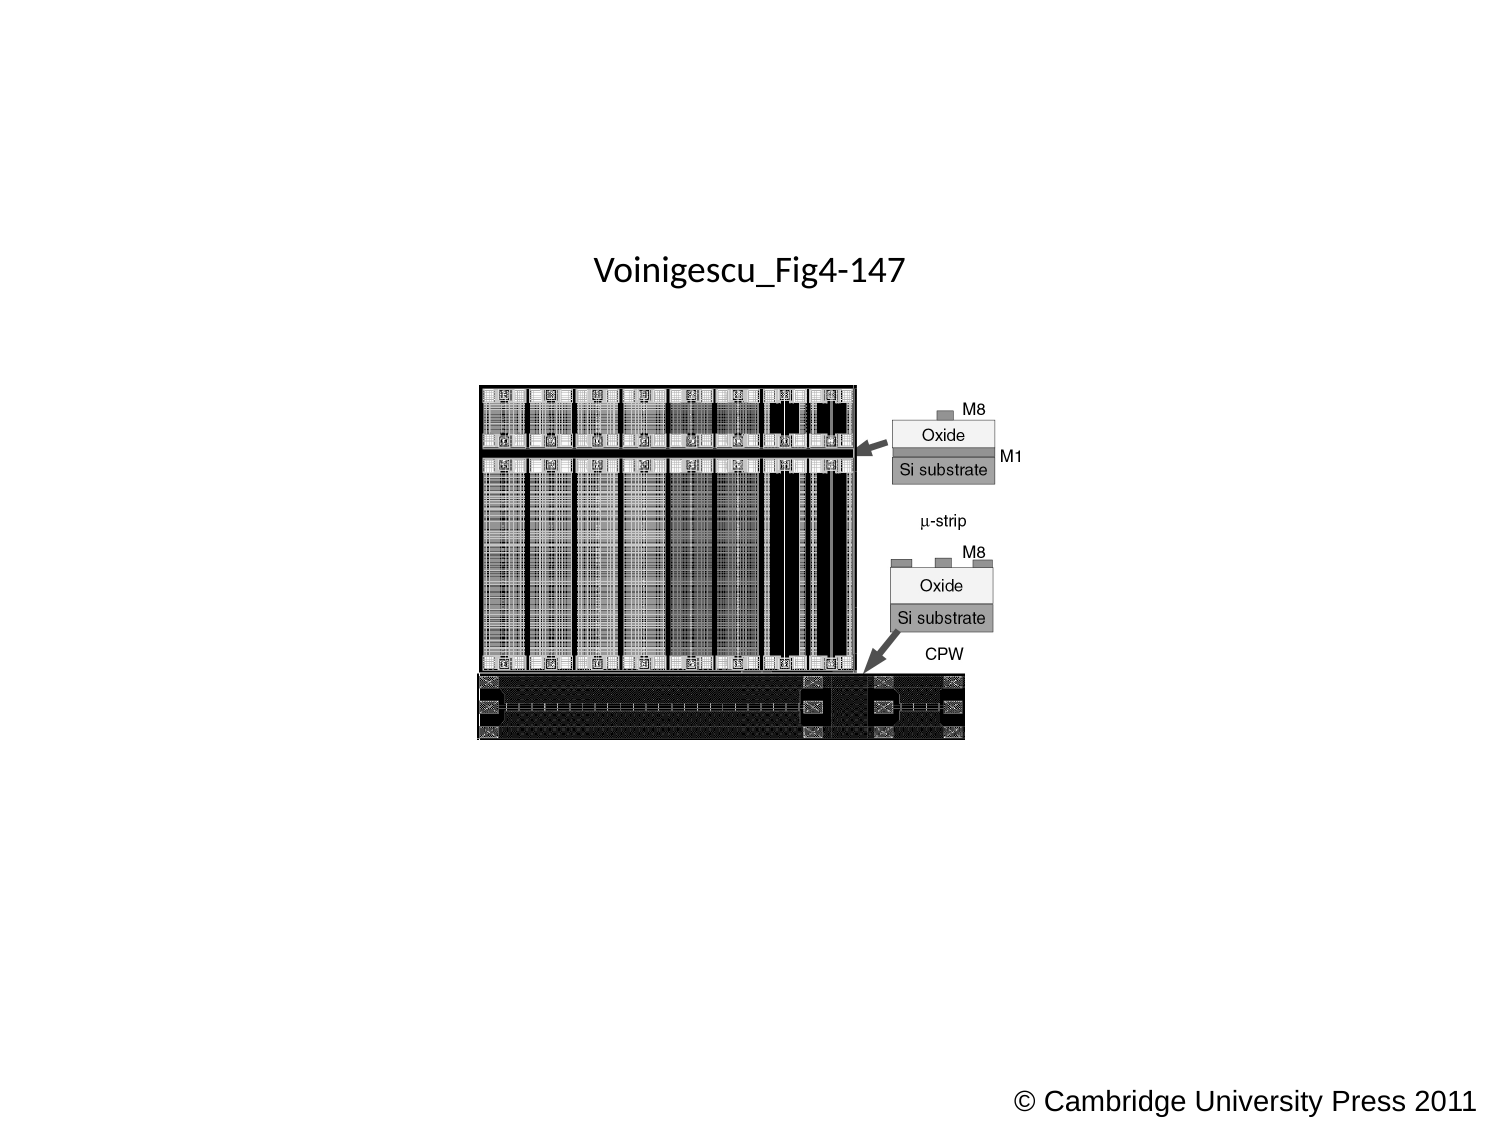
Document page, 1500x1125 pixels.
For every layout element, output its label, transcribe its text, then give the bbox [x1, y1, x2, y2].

text_box © Cambridge University Press 2011 [907, 1074, 1493, 1125]
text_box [477, 237, 1023, 740]
